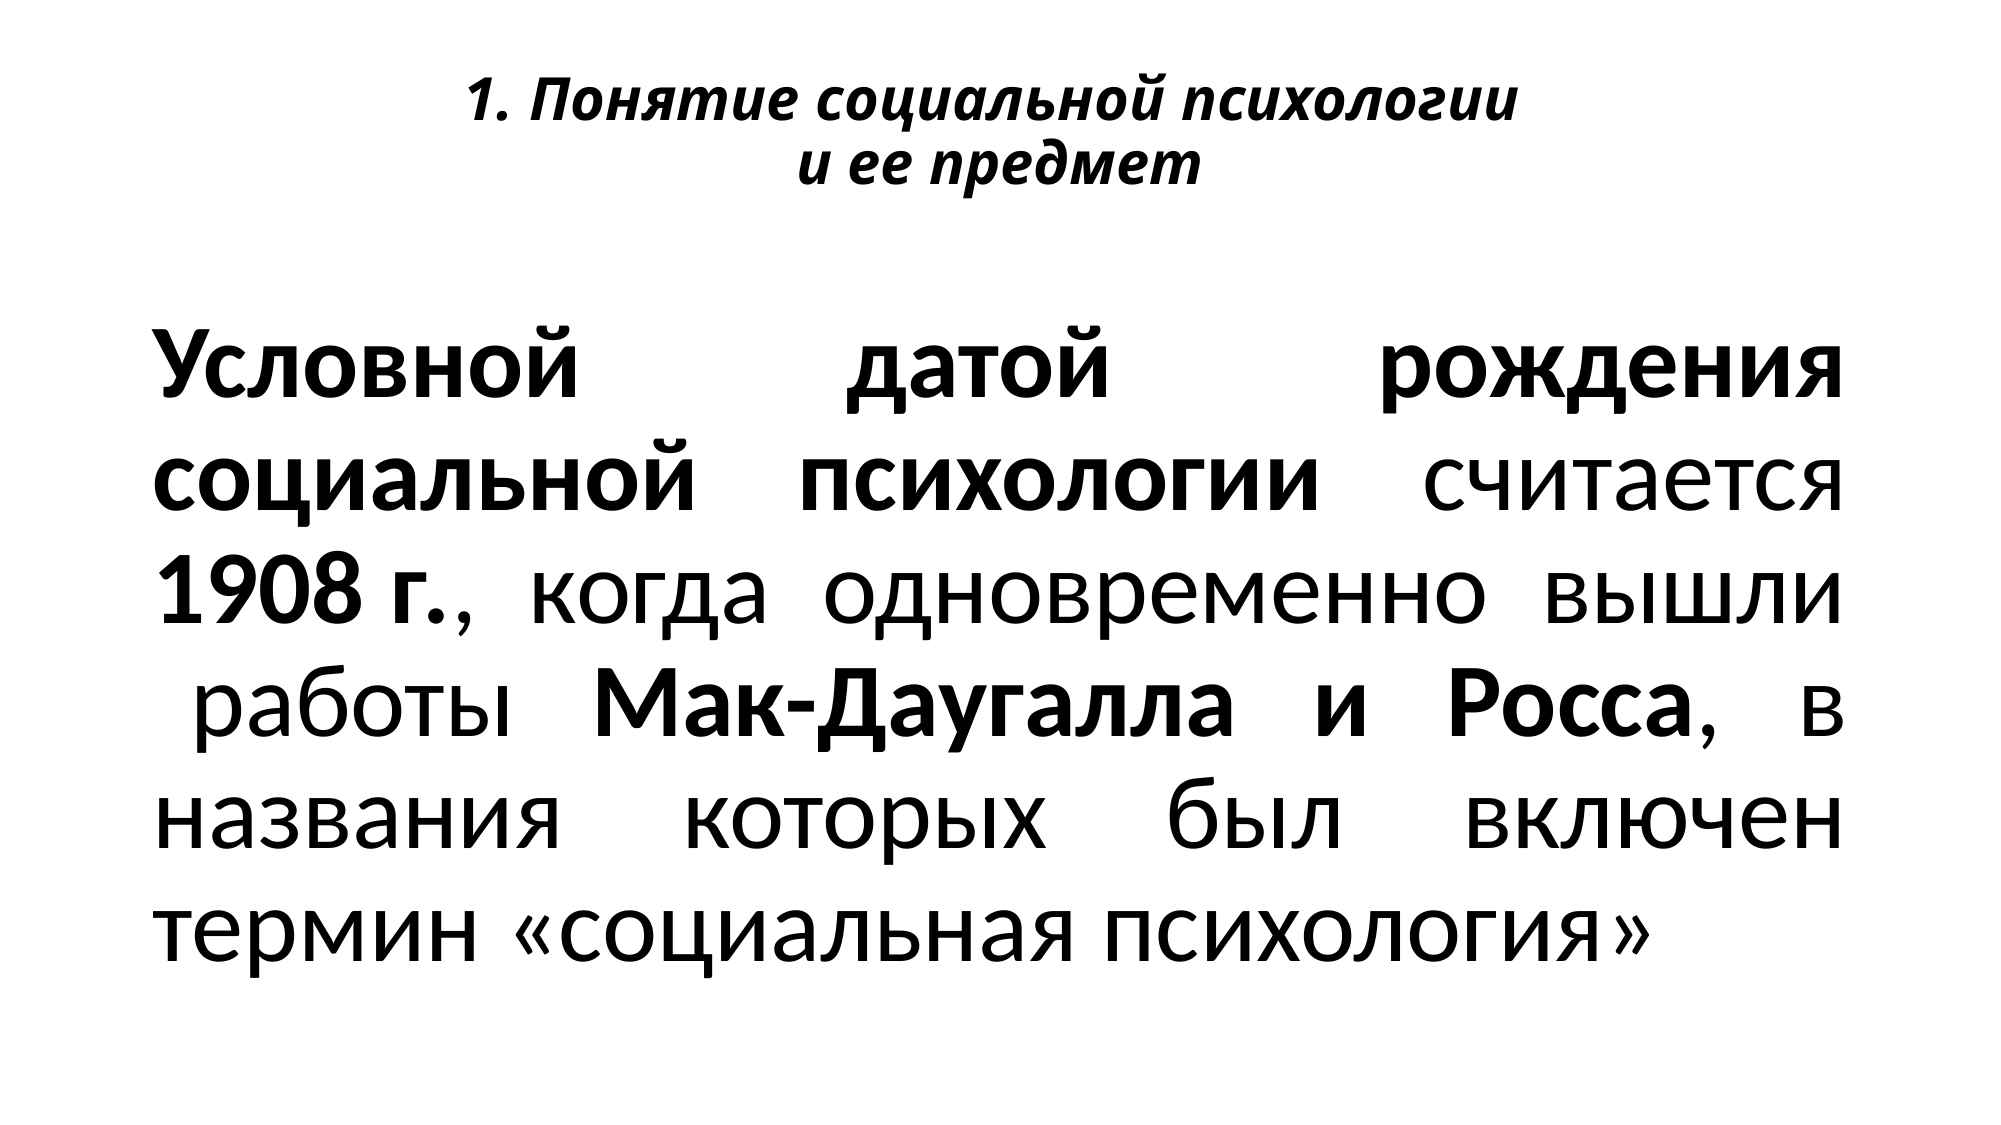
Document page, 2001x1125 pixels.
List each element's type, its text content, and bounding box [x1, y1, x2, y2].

list Условной датой рождения социальной психологии считается 1908 г., когда одновременно вышли работы Мак-Даугалла и Росса, в названия которых был включен термин «социальная психология» [137, 299, 1863, 1014]
title 1. Понятие социальной психологии и ее предмет [137, 59, 1863, 278]
